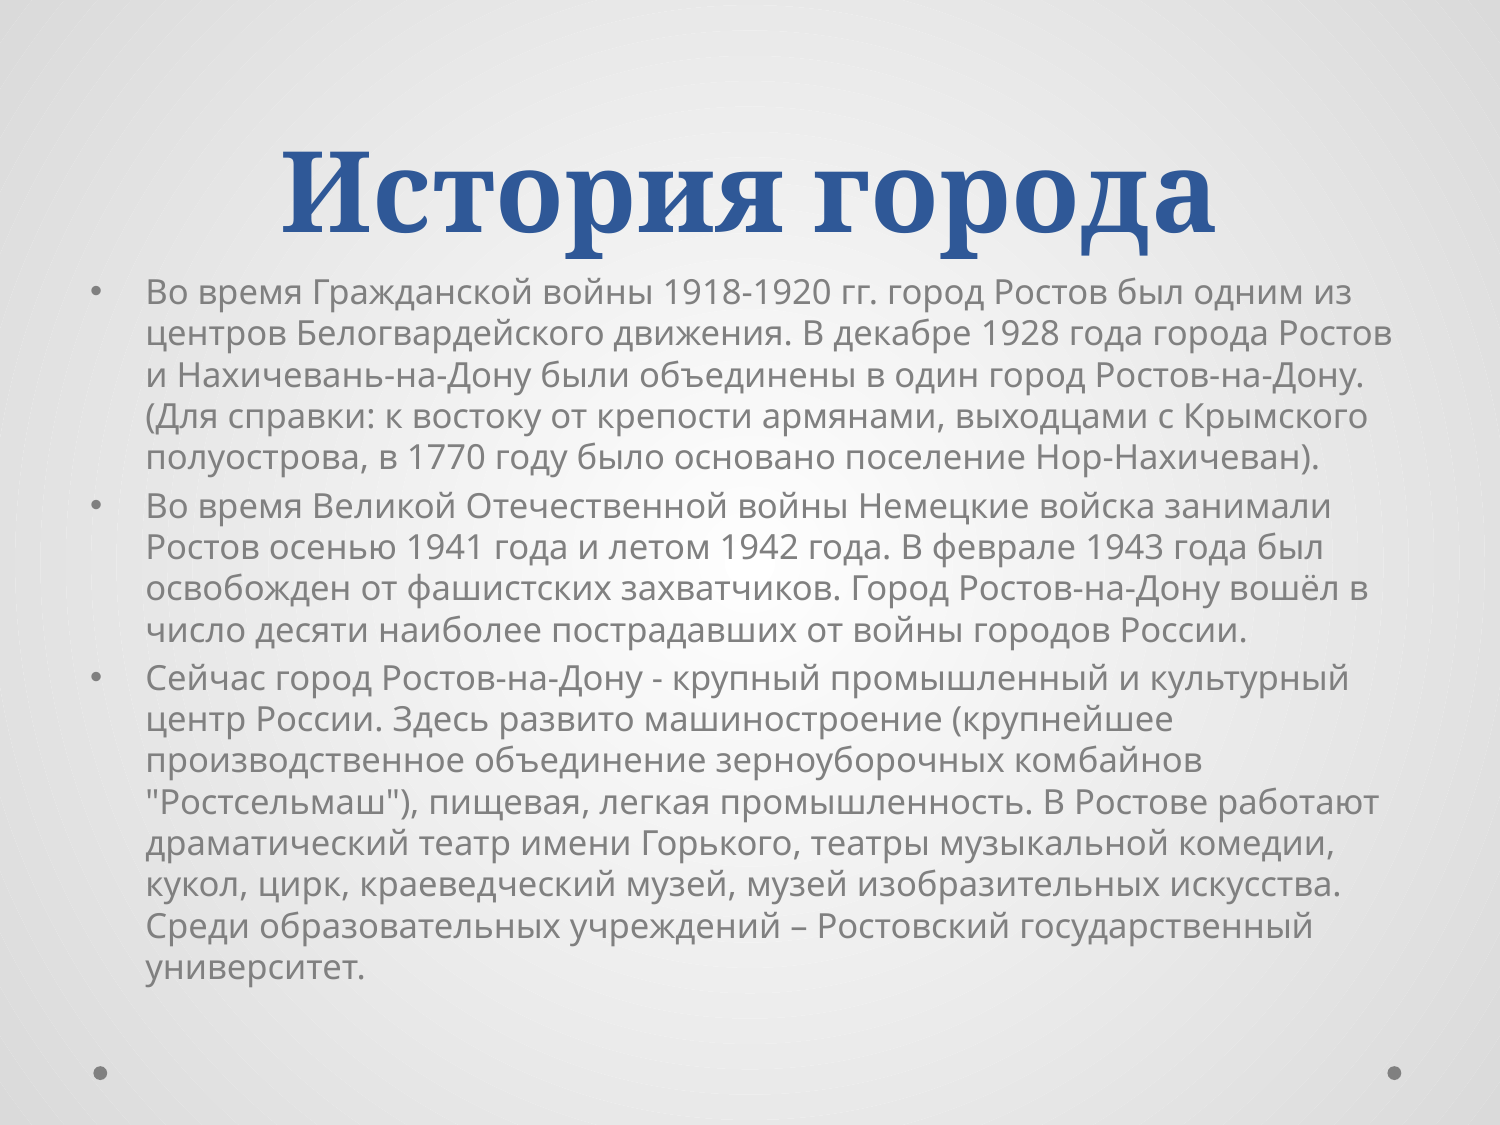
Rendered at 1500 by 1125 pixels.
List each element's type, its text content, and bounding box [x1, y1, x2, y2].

list Во время Гражданской войны 1918-1920 гг. город Ростов был одним из центров Белогвардейского движения. В декабре 1928 года города Ростов и Нахичевань-на-Дону были объединены в один город Ростов-на-Дону. (Для справки: к востоку от крепости армянами, выходцами с Крымского полуострова, в 1770 году было основано поселение Нор-Нахичеван). Во время Великой Отечественной войны Немецкие войска занимали Ростов осенью 1941 года и летом 1942 года. В феврале 1943 года был освобожден от фашистских захватчиков. Город Ростов-на-Дону вошёл в число десяти наиболее пострадавших от войны городов России. Сейчас город Ростов-на-Дону - крупный промышленный и культурный центр России. Здесь развито машиностроение (крупнейшее производственное объединение зерноуборочных комбайнов "Ростсельмаш"), пищевая, легкая промышленность. В Ростове работают драматический театр имени Горького, театры музыкальной комедии, кукол, цирк, краеведческий музей, музей изобразительных искусства. Среди образовательных учреждений – Ростовский государственный университет. [75, 262, 1425, 1005]
title История города [75, 0, 1425, 262]
